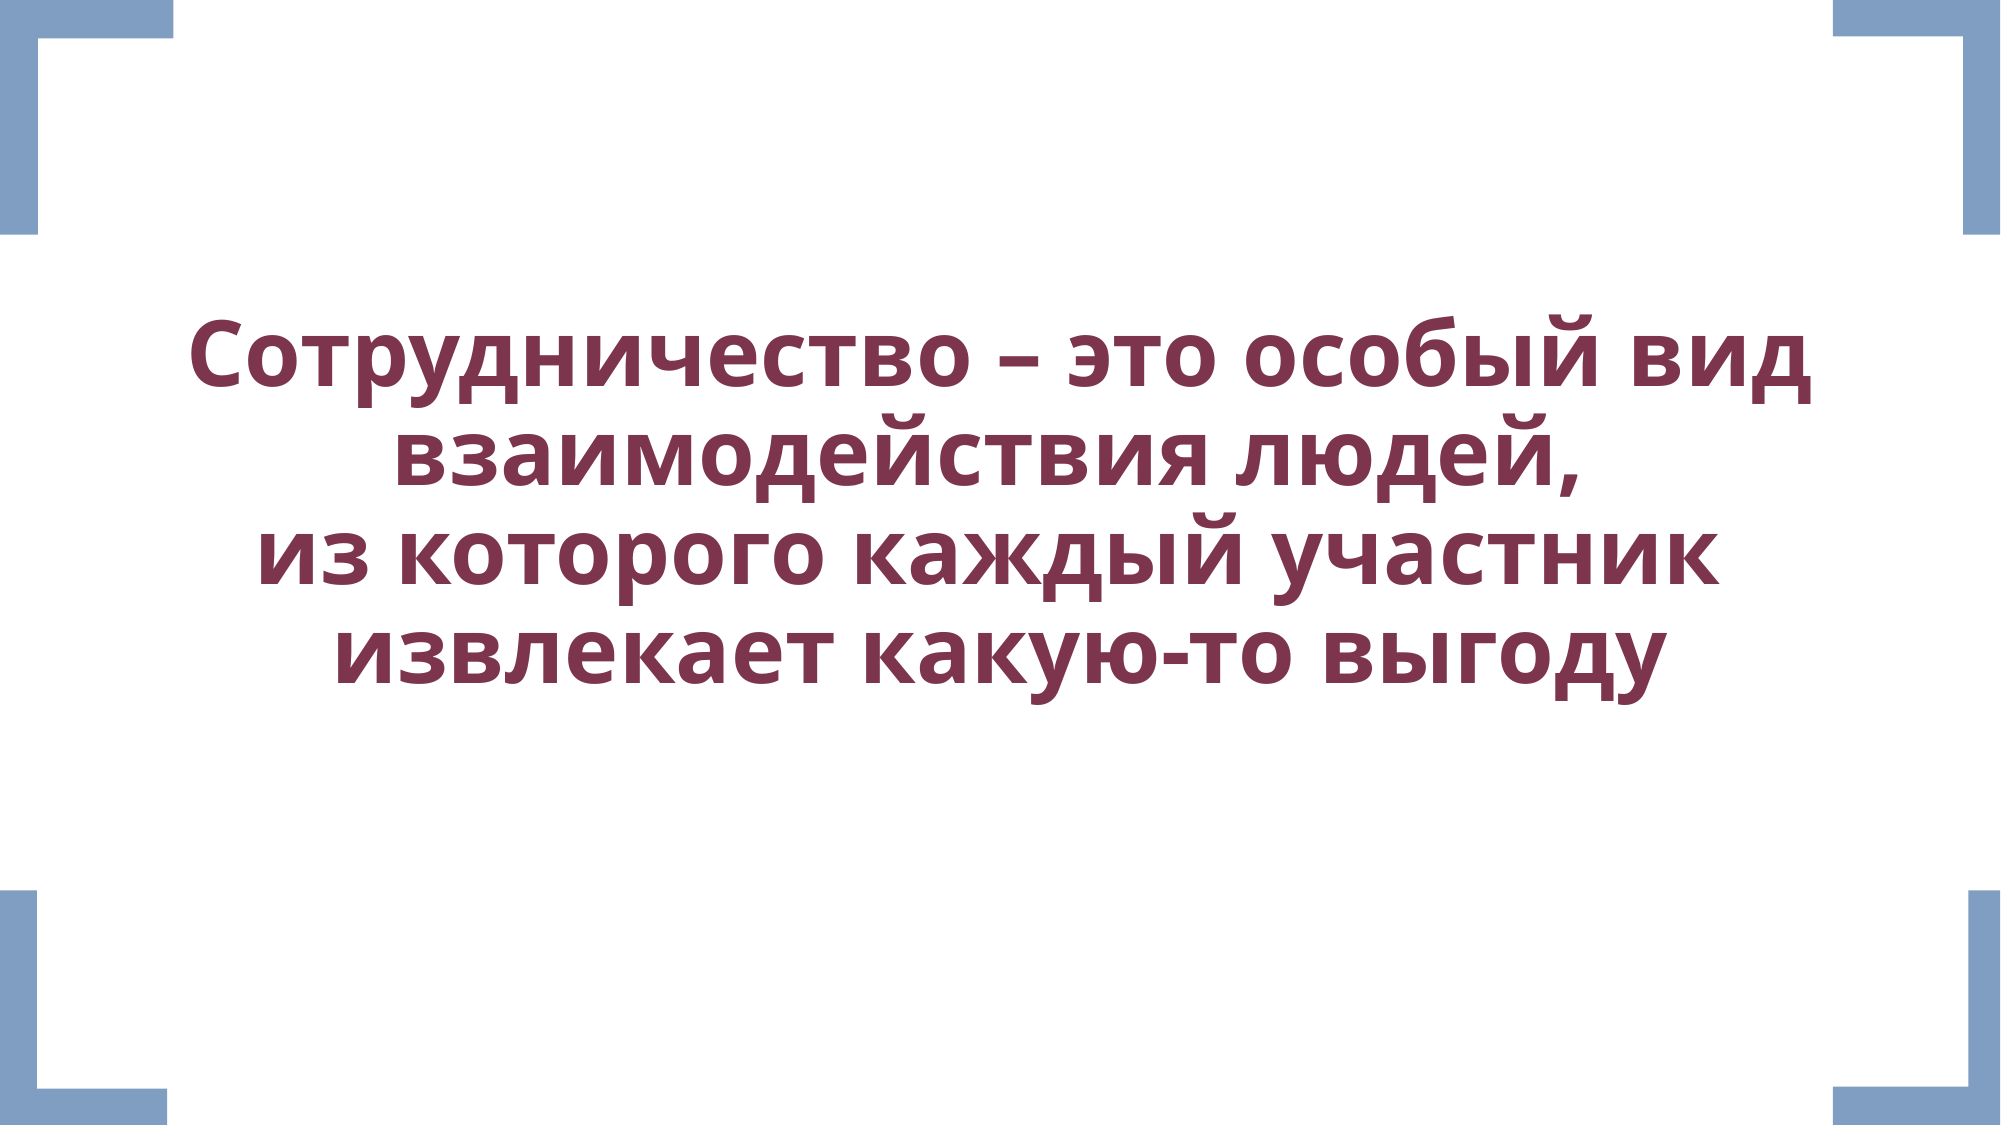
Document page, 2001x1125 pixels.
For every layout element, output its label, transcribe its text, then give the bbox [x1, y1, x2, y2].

list Сотрудничество – это особый вид взаимодействия людей, из которого каждый участник извлекает какую-то выгоду [137, 299, 1863, 1014]
